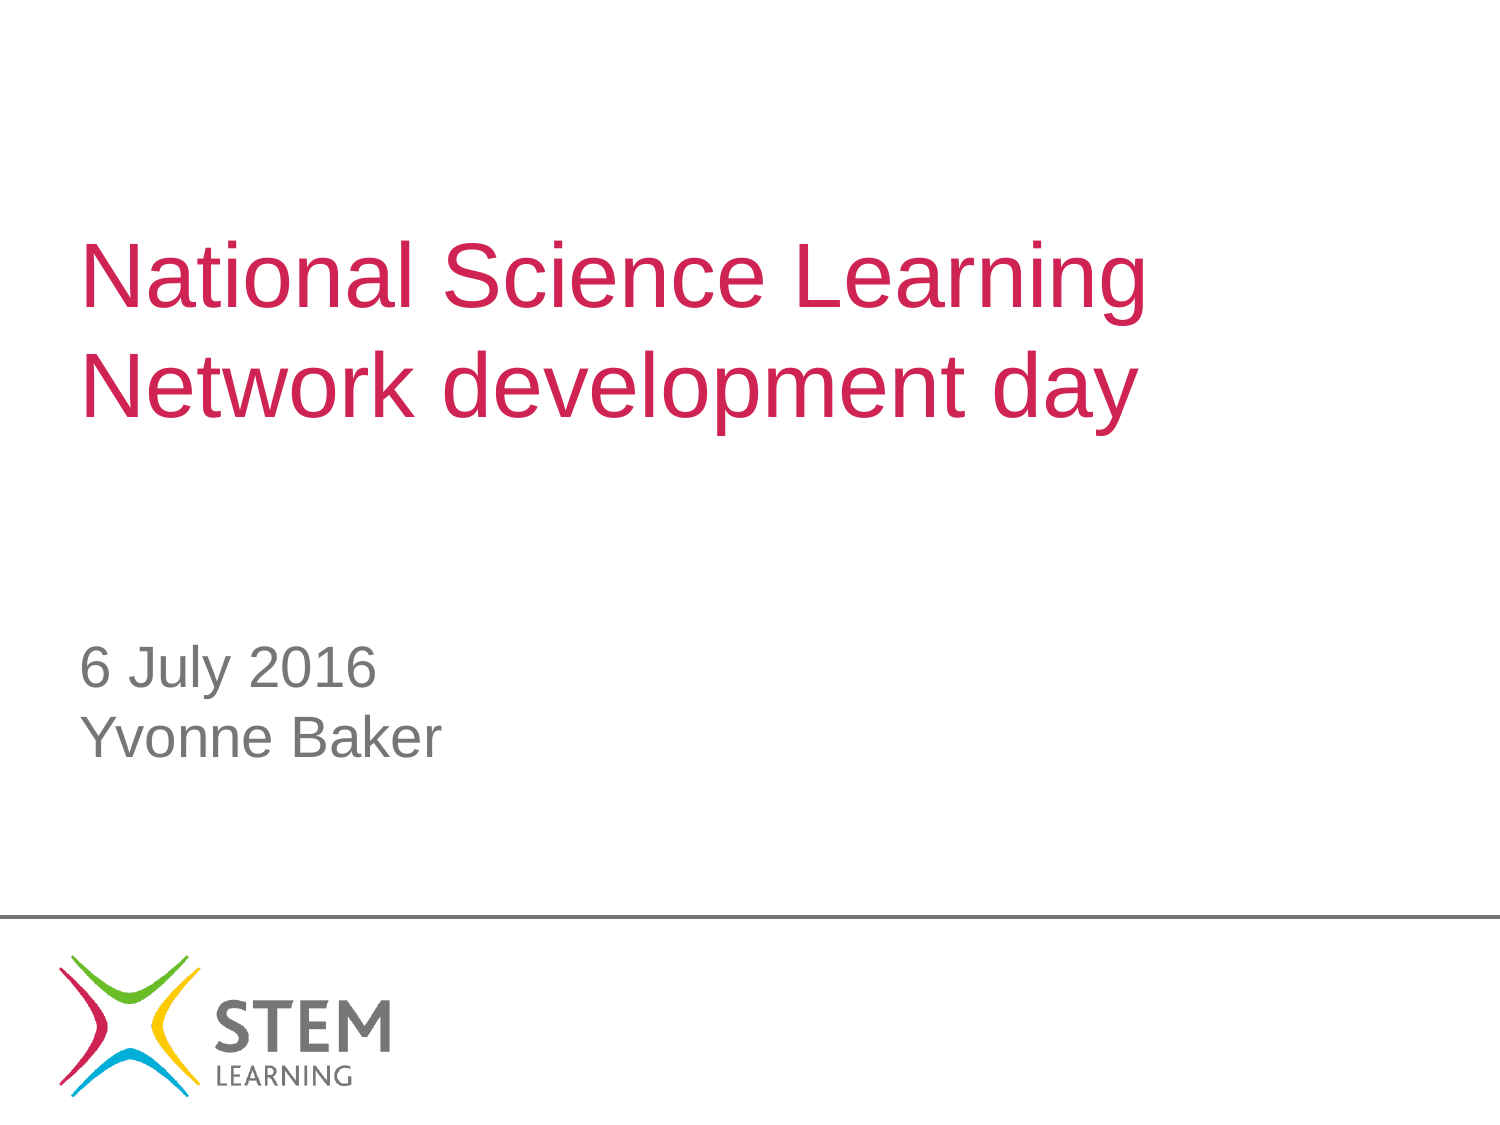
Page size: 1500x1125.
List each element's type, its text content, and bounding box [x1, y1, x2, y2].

picture [41, 938, 406, 1114]
title National Science Learning Network development day [64, 208, 1436, 450]
subtitle 6 July 2016 Yvonne Baker [64, 621, 1436, 890]
